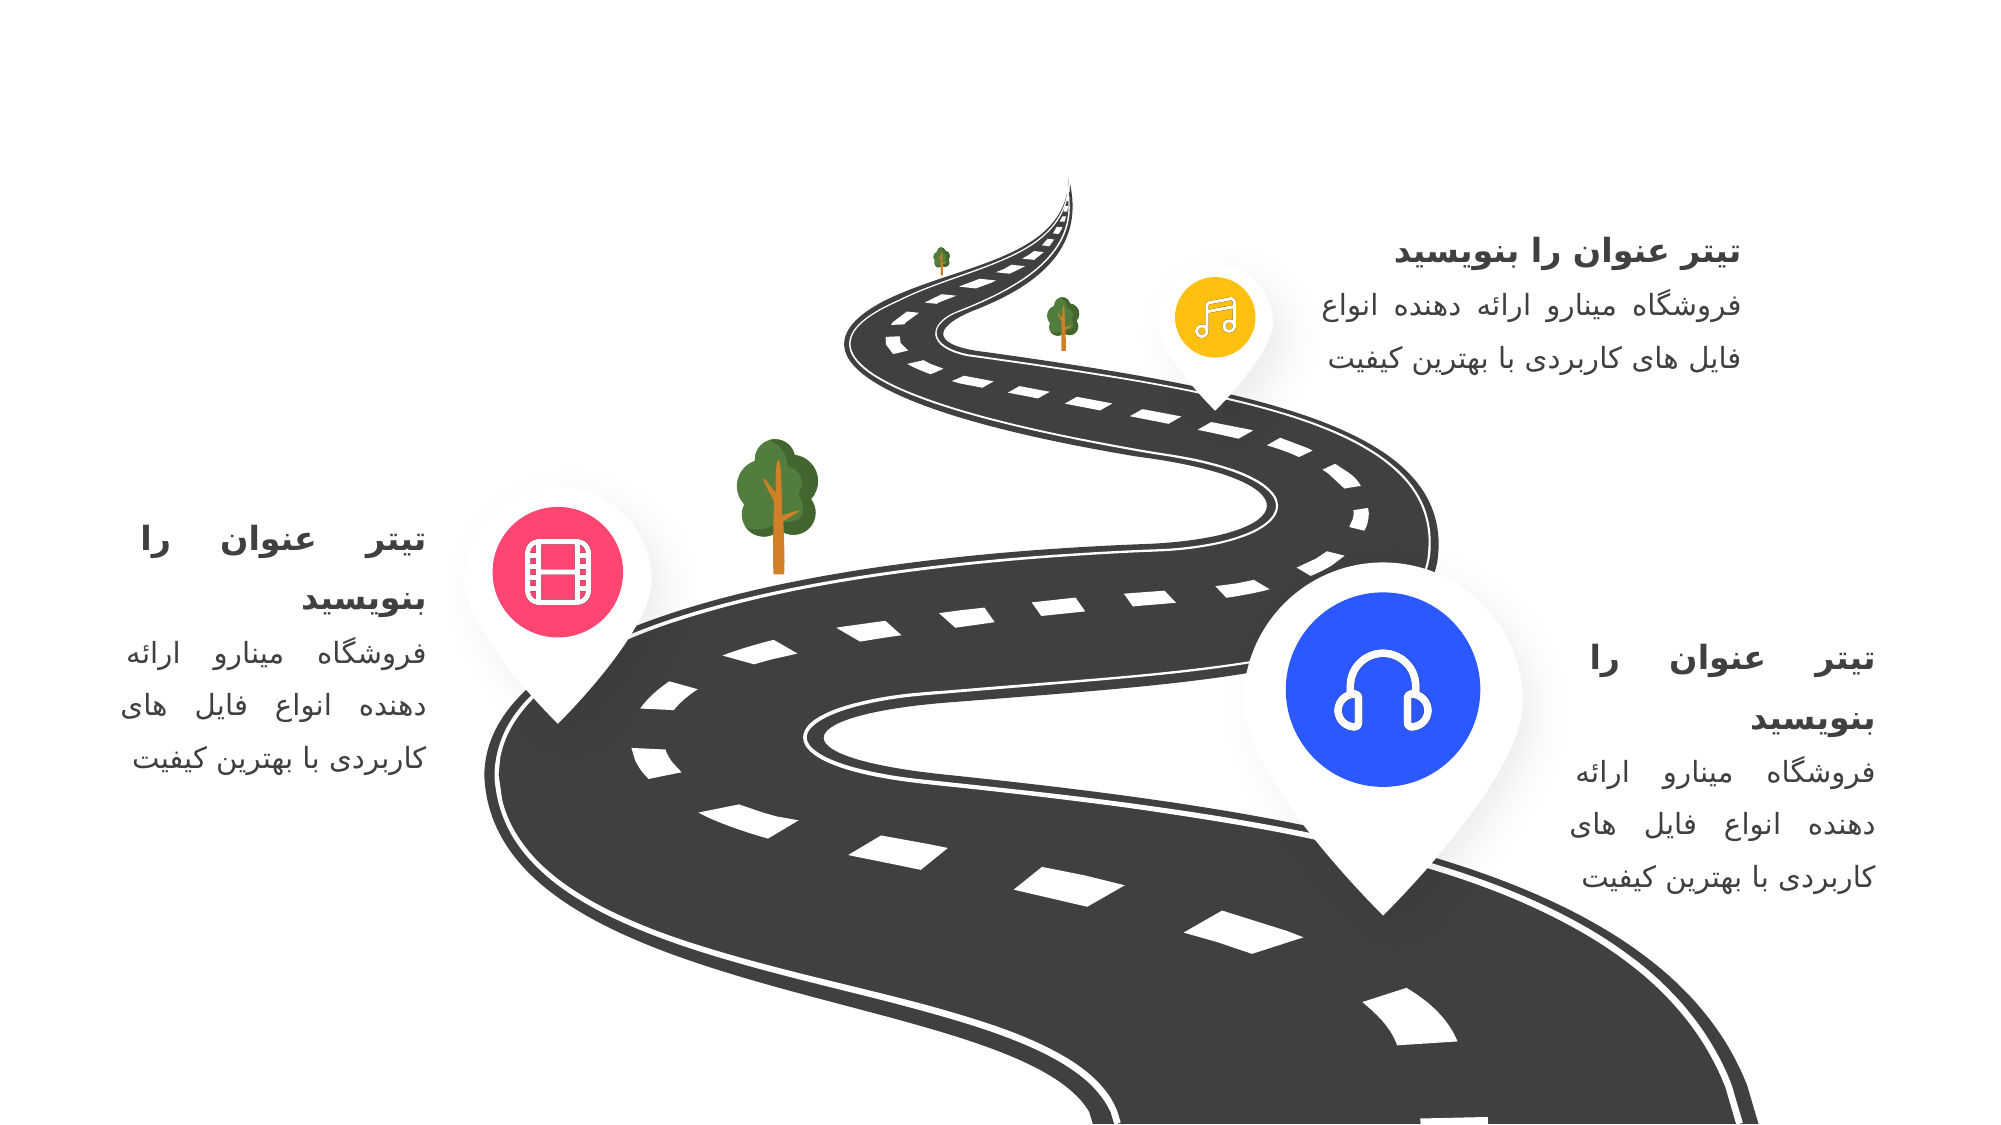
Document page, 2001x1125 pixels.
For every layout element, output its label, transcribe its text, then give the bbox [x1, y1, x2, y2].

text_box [932, 246, 951, 276]
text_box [736, 438, 819, 575]
text_box تیتر عنوان را بنویسید فروشگاه مینارو ارائه دهنده انواع فایل های کاربردی با بهترین کیفیت [1759, 608, 1891, 901]
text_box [1046, 296, 1080, 352]
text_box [1156, 264, 1274, 412]
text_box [463, 486, 652, 725]
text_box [483, 177, 1759, 1125]
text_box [1242, 561, 1524, 916]
text_box تیتر عنوان را بنویسید فروشگاه مینارو ارائه دهنده انواع فایل های کاربردی با بهترین کیفیت [87, 489, 442, 782]
